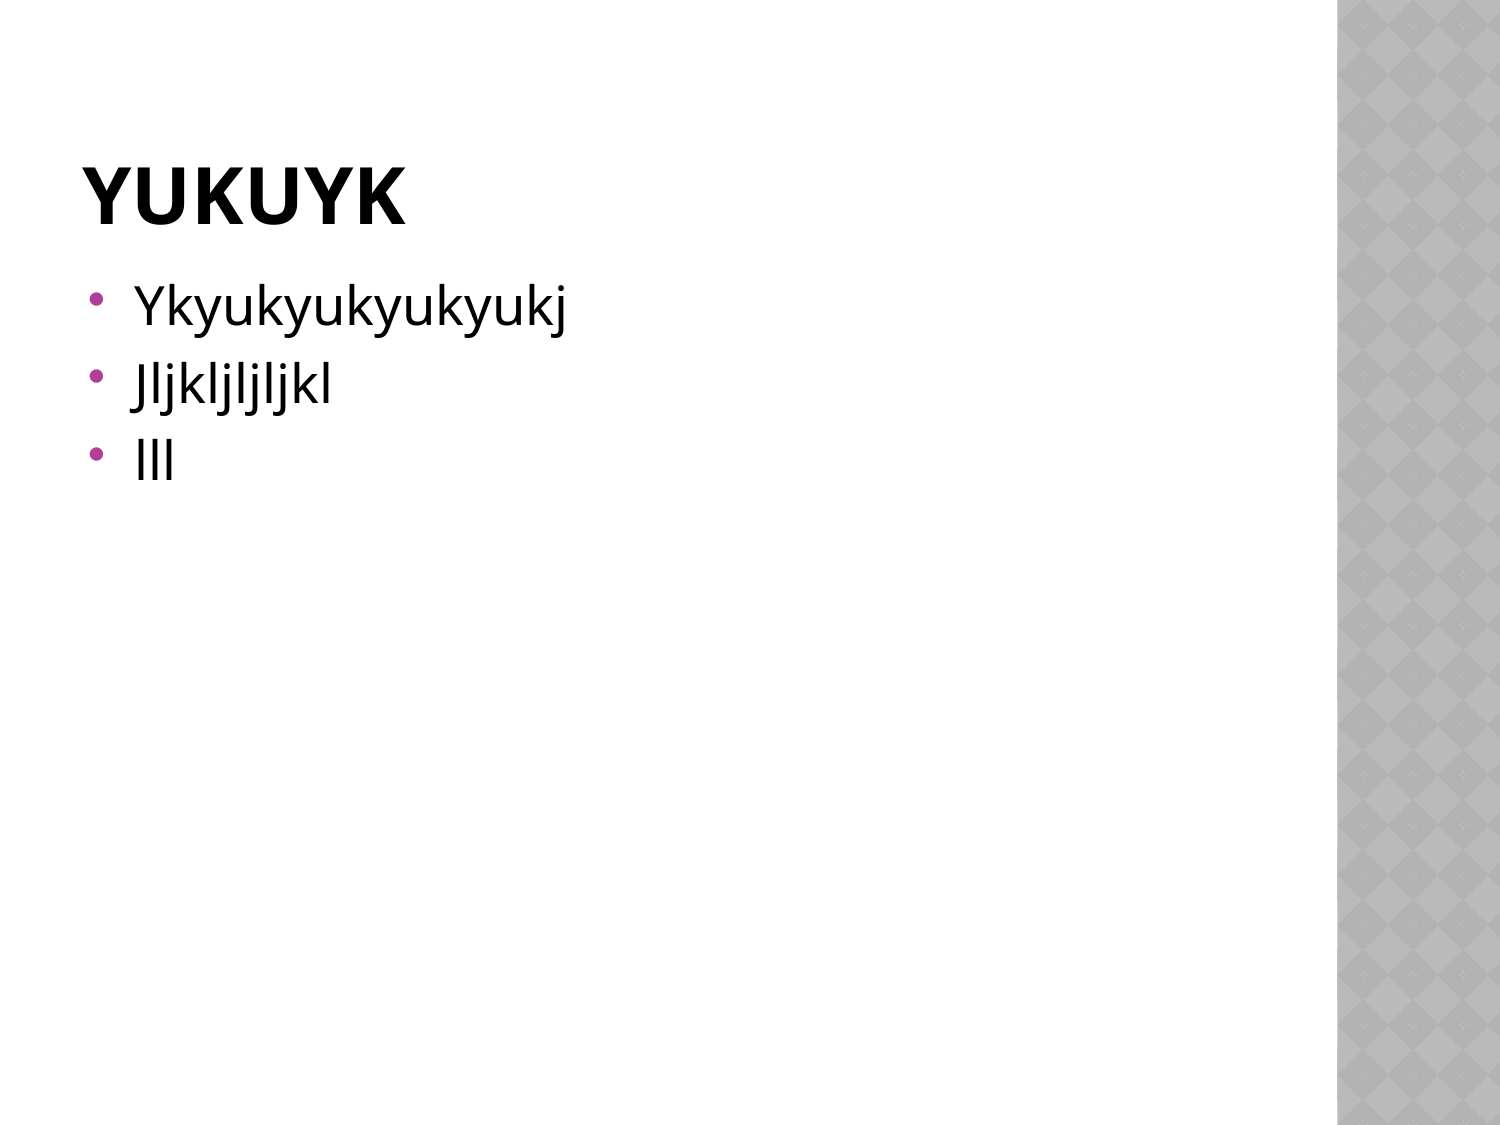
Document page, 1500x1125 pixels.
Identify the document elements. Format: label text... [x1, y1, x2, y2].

list Ykyukyukyukyukj Jljkljljljkl lll [75, 264, 1263, 1059]
title yukuyk [75, 52, 1263, 240]
